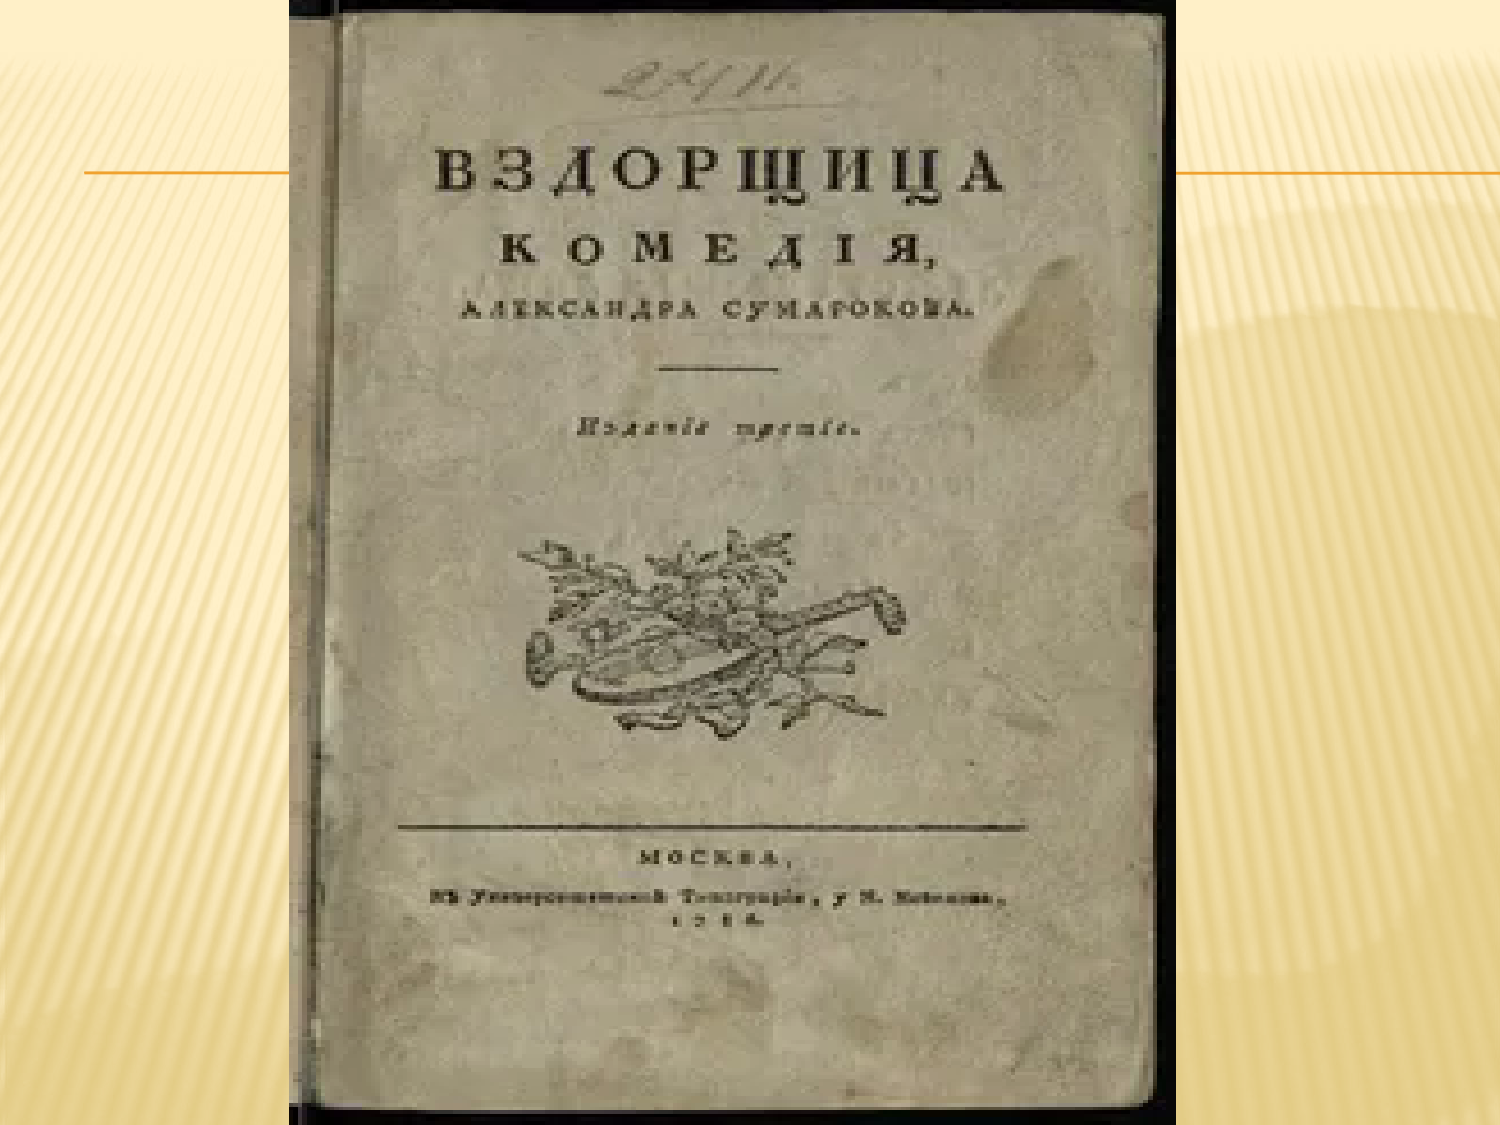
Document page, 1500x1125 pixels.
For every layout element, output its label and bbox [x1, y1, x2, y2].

list [288, 0, 1176, 1125]
